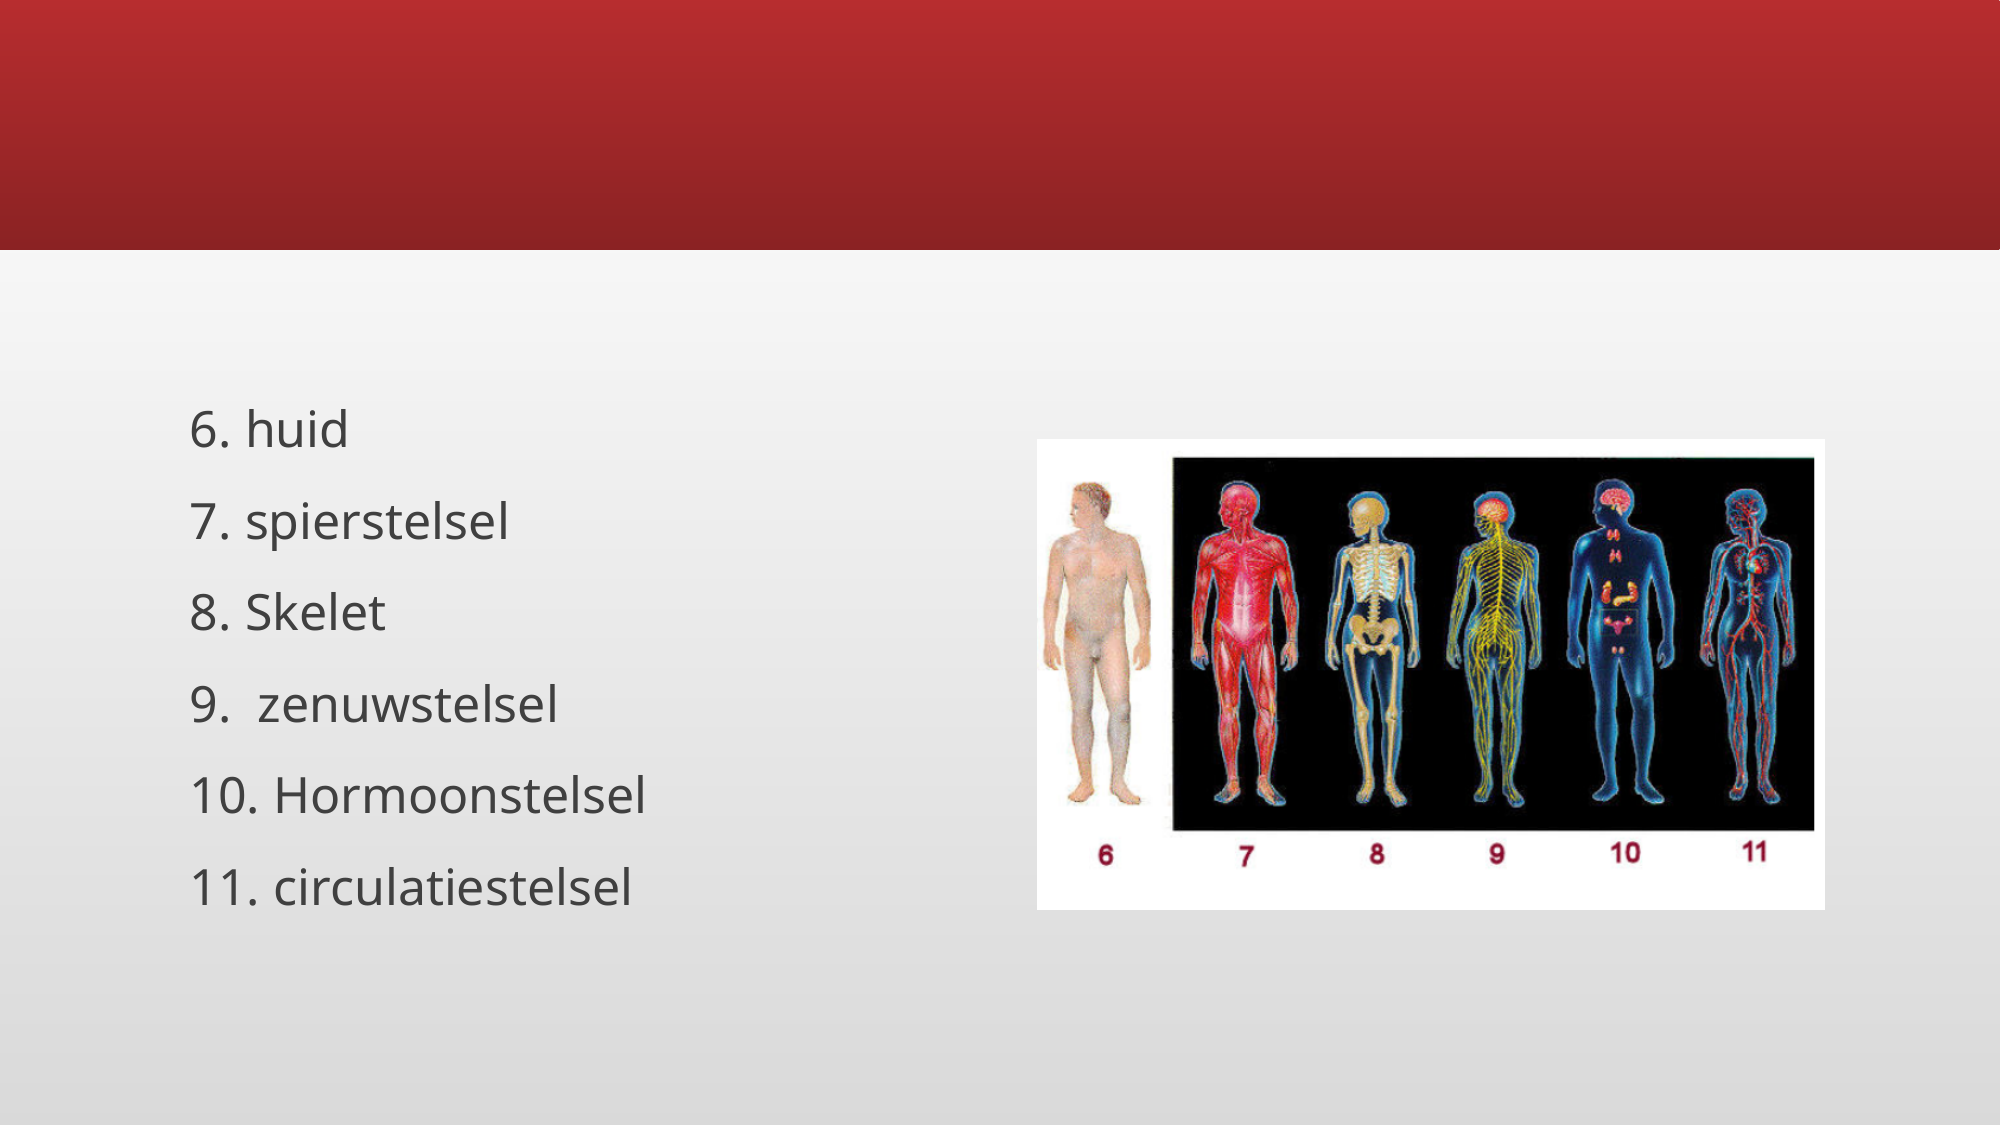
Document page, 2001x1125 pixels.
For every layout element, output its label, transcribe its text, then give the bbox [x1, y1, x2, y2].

list 6. huid 7. spierstelsel 8. Skelet 9. zenuwstelsel 10. Hormoonstelsel 11. circulatiestelsel [174, 299, 963, 1050]
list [1037, 439, 1825, 910]
